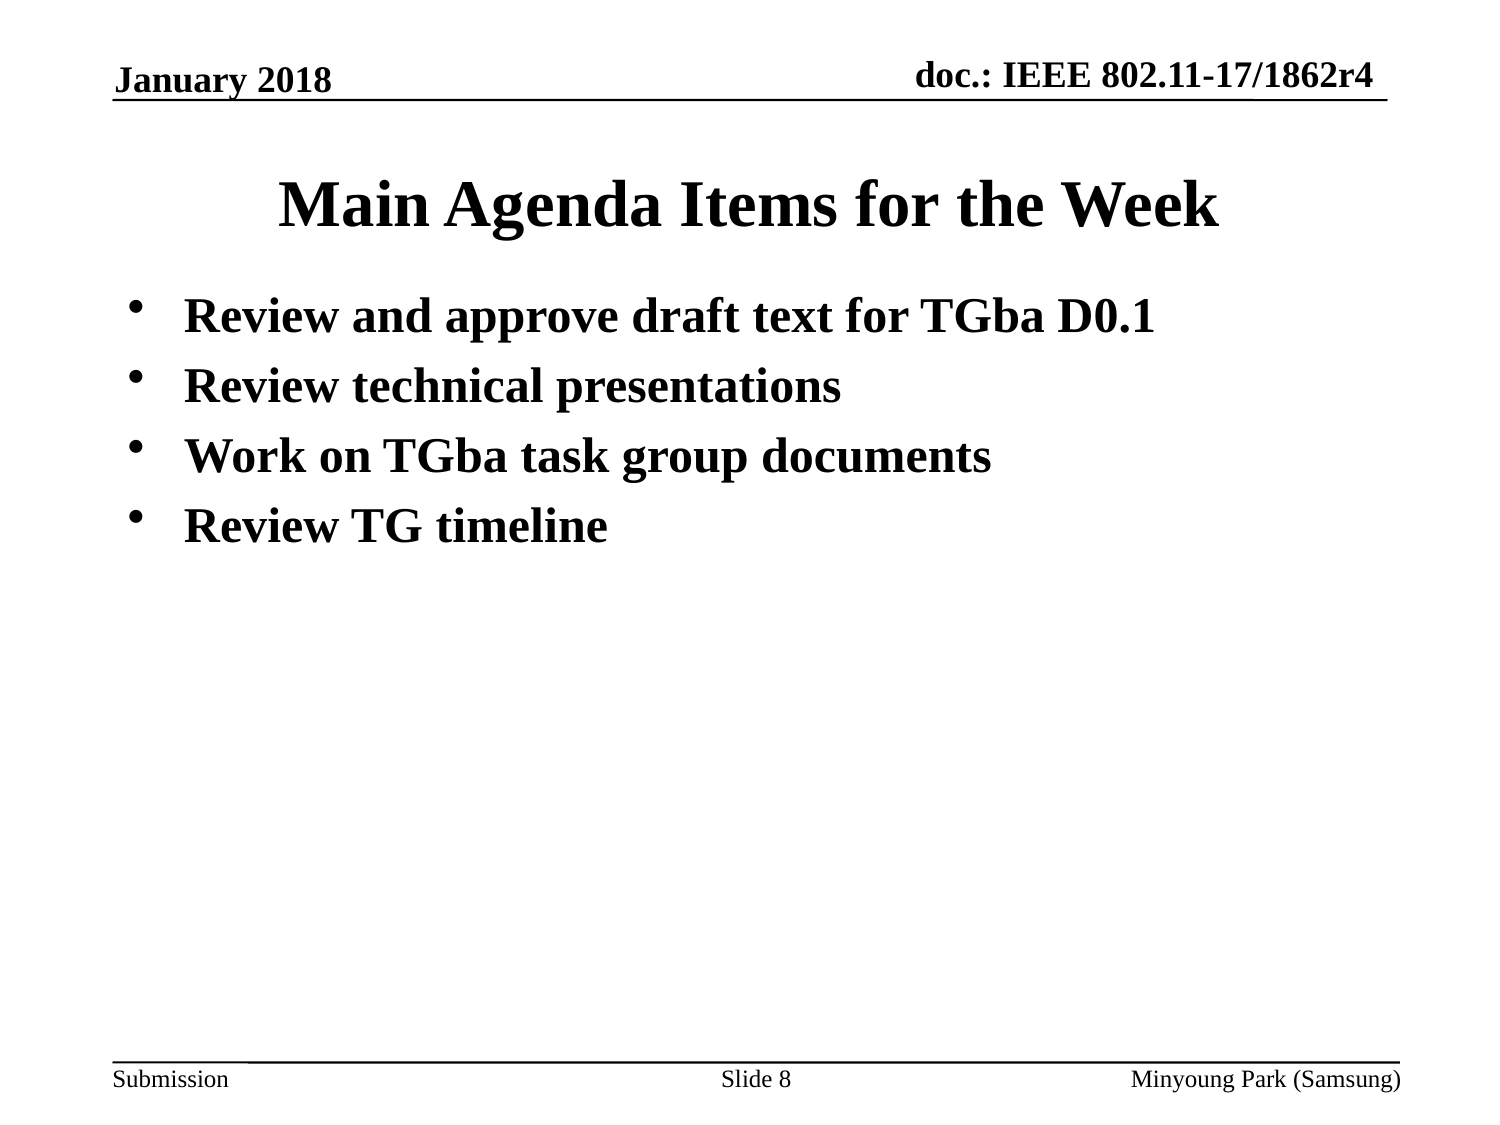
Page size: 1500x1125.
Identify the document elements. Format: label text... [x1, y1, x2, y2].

slide_number Slide 8 [712, 1061, 800, 1093]
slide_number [114, 54, 335, 101]
title Main Agenda Items for the Week [112, 112, 1388, 275]
footer Minyoung Park (Samsung) [949, 1061, 1402, 1093]
list Review and approve draft text for TGba D0.1 Review technical presentations Work on TGba task group documents Review TG timeline [112, 275, 1413, 1050]
